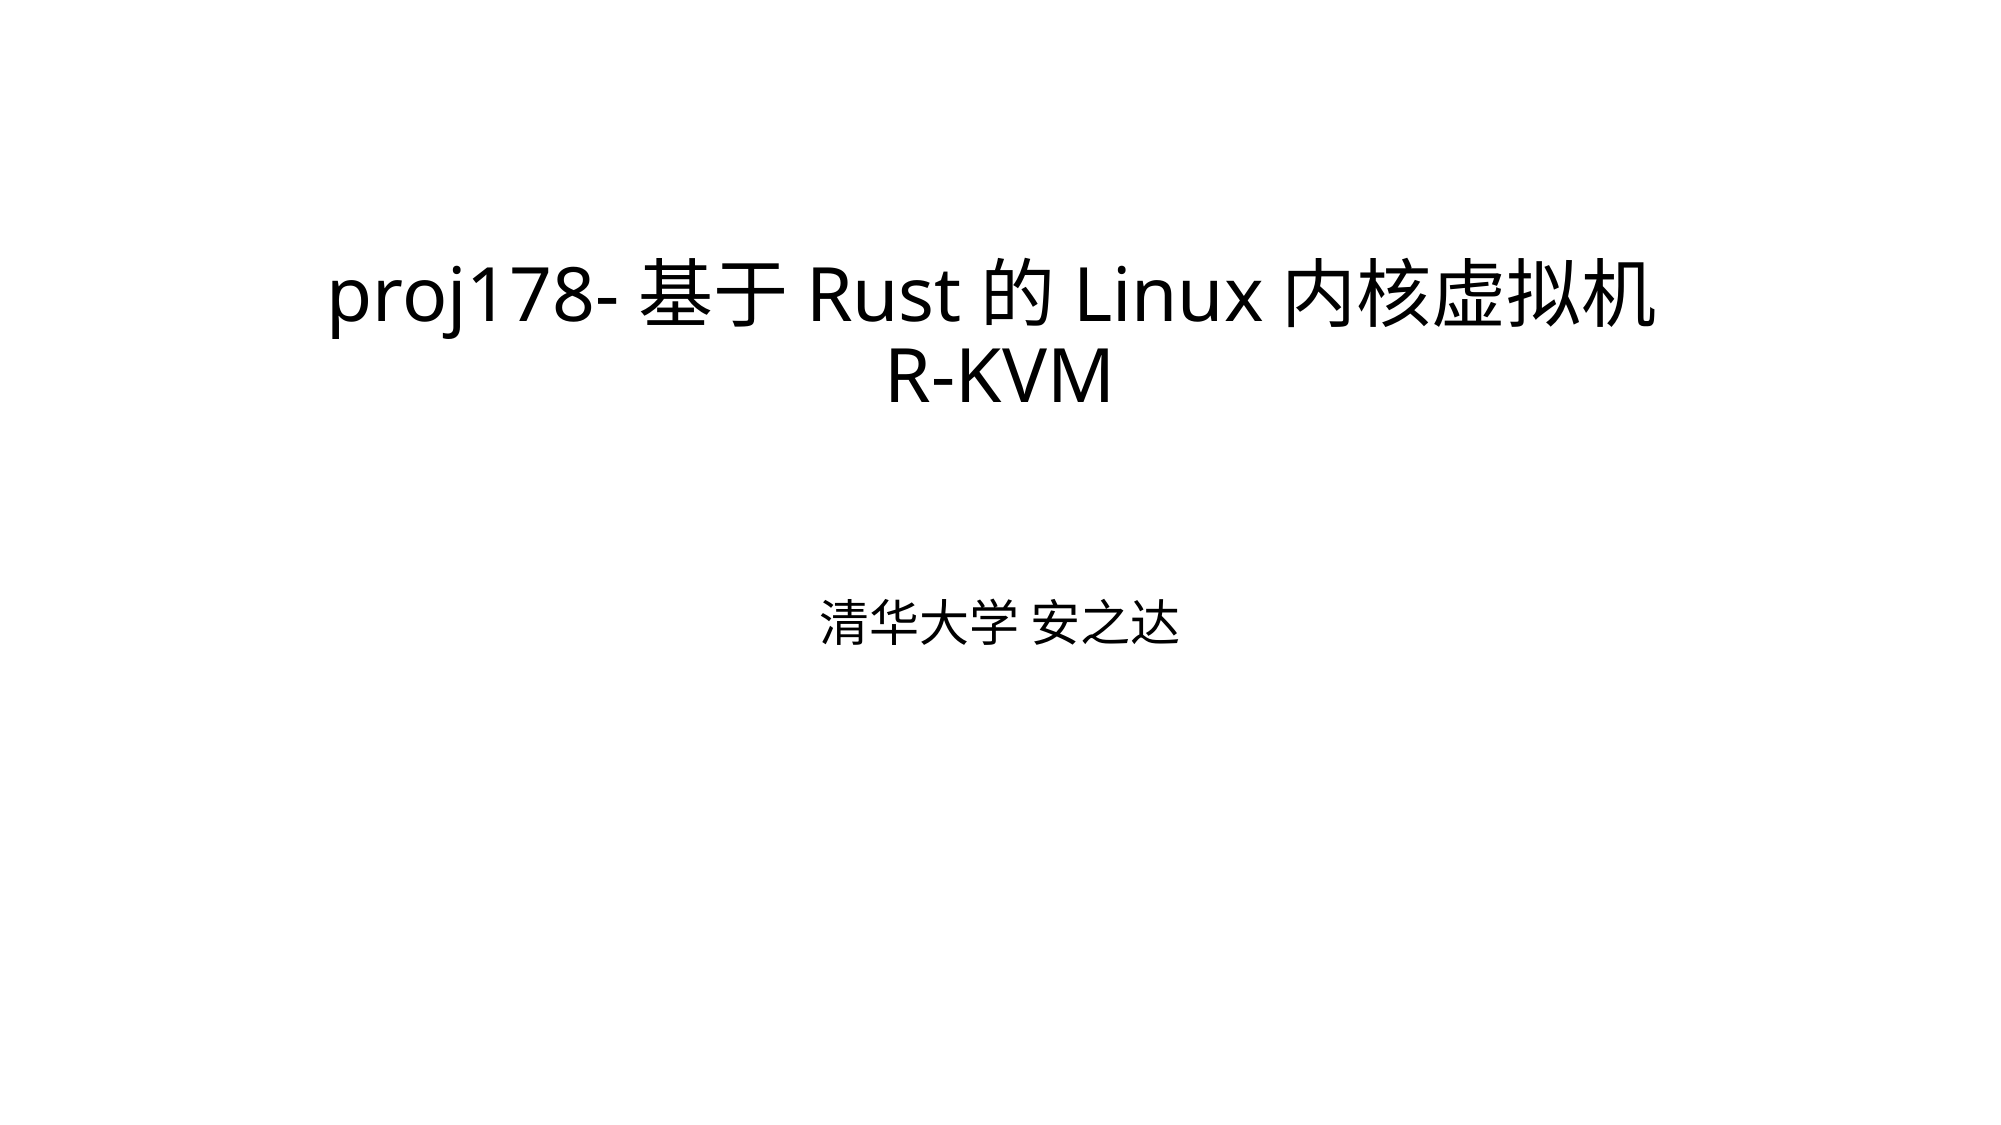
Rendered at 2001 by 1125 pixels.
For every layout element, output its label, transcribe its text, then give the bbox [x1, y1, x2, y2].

subtitle 清华大学 安之达 [249, 590, 1750, 863]
title proj178-基于Rust的Linux内核虚拟机 R-KVM [249, 184, 1750, 576]
